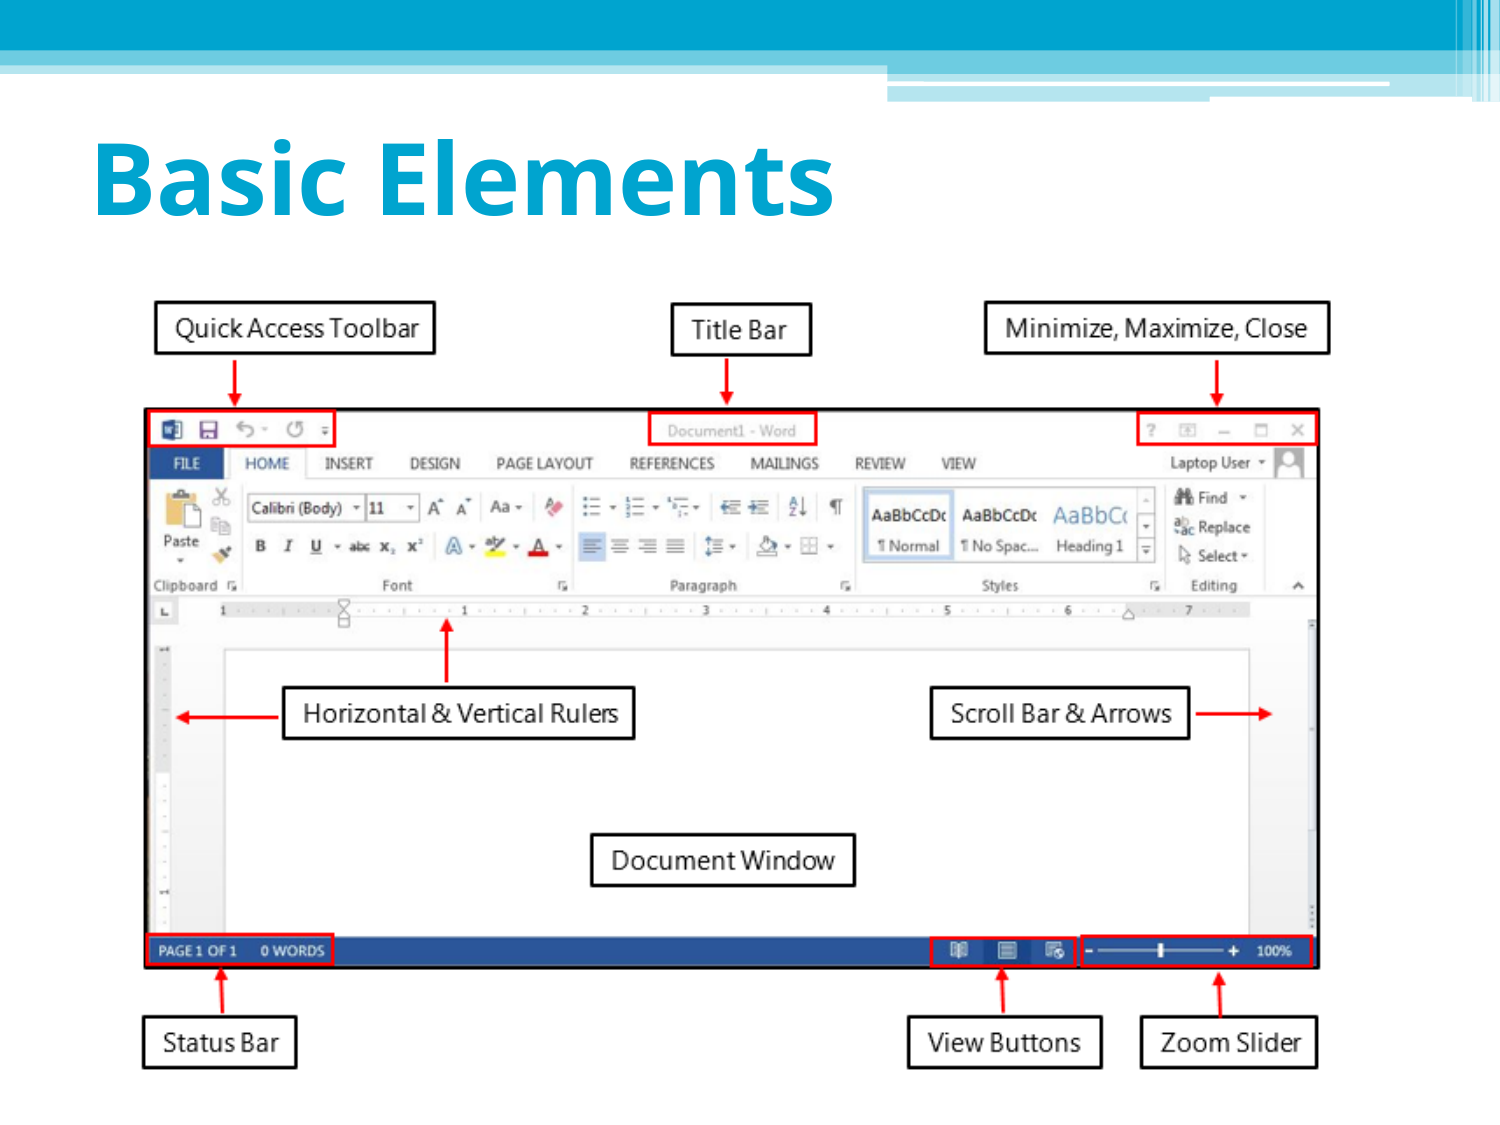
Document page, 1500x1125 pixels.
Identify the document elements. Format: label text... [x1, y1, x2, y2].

title Basic Elements [75, 99, 1450, 250]
picture [137, 287, 1338, 1089]
